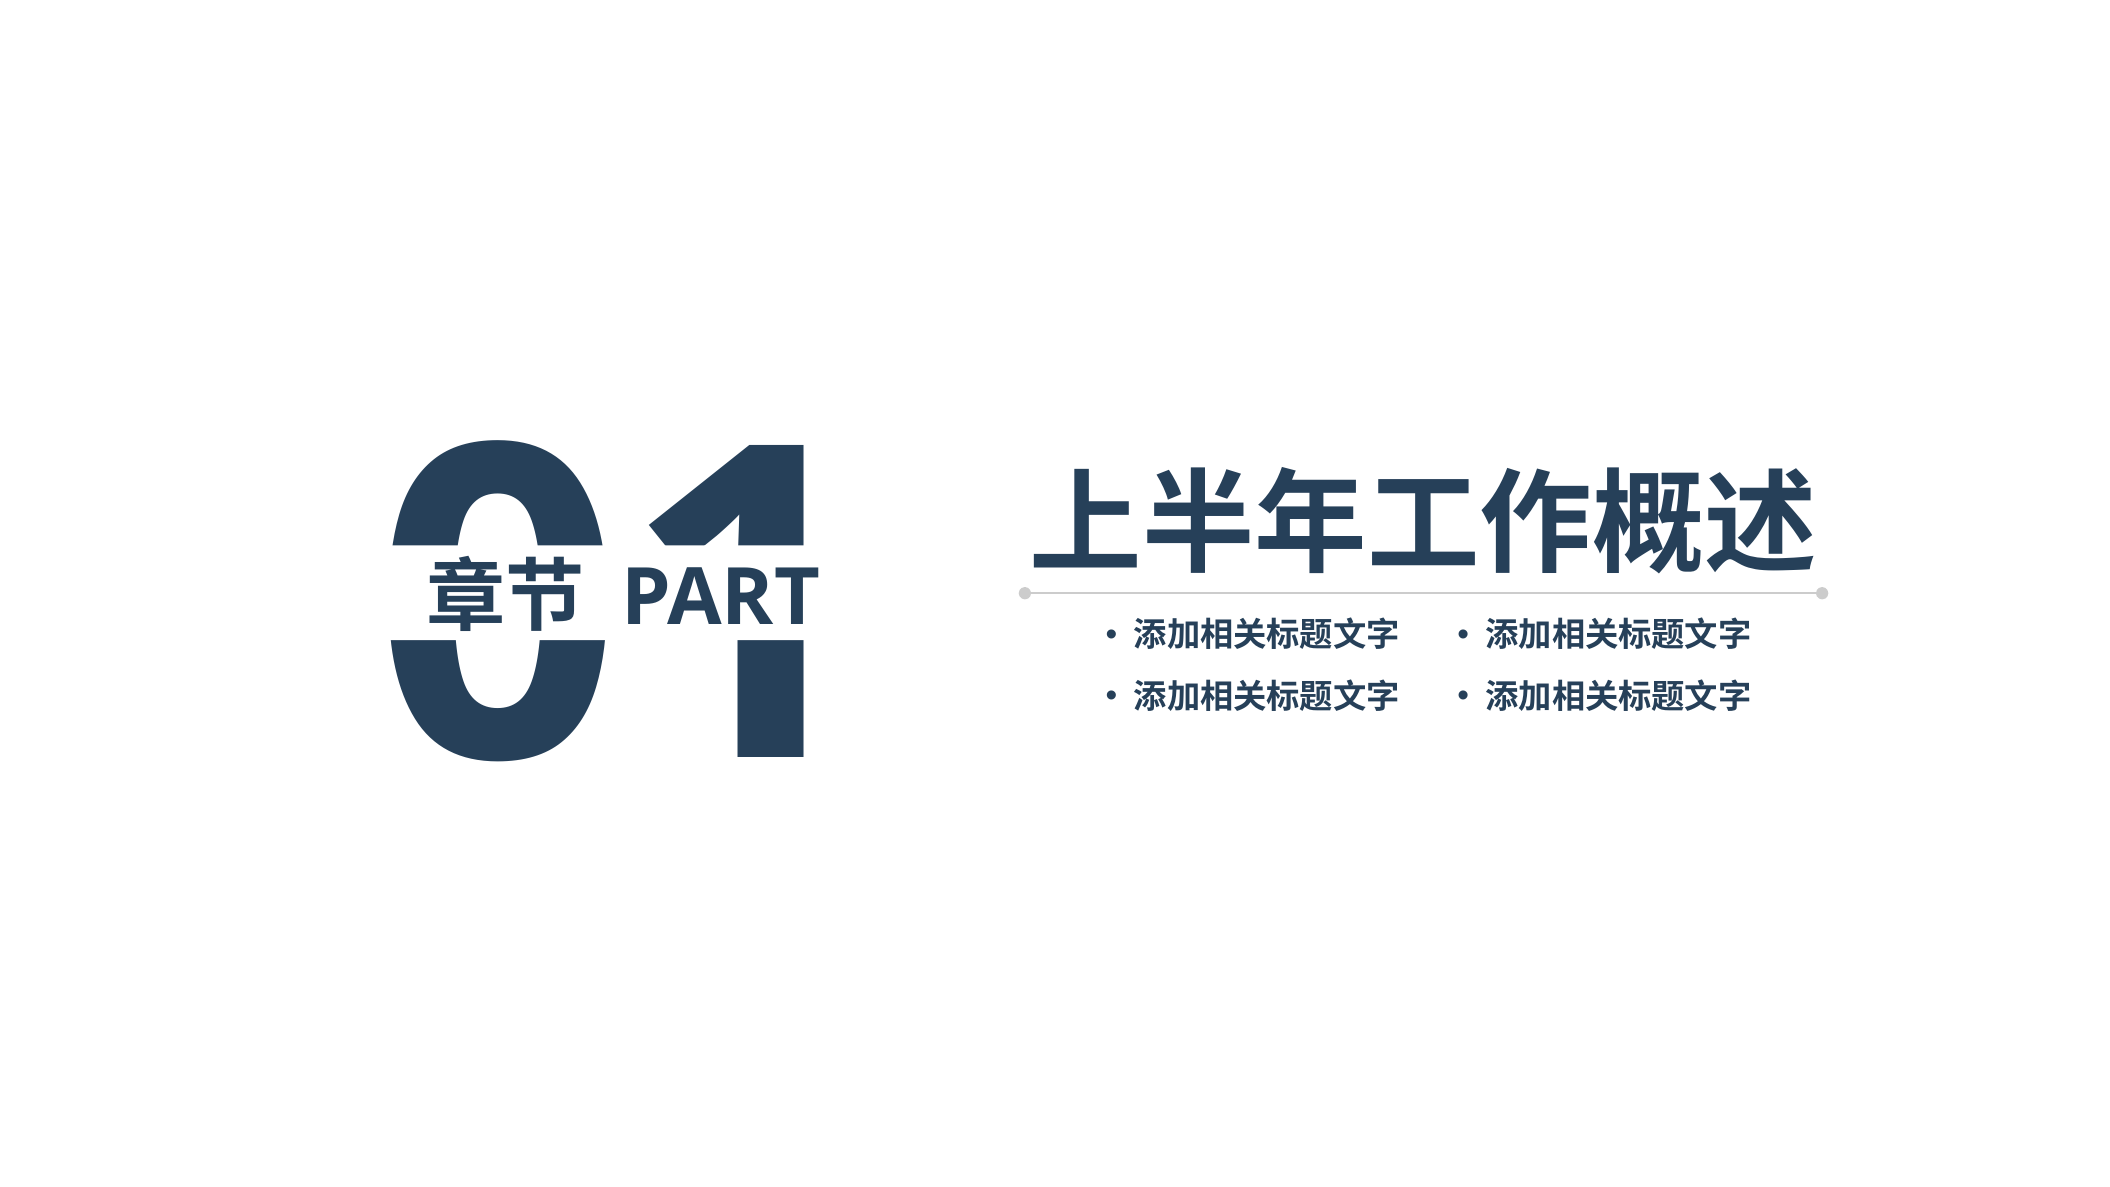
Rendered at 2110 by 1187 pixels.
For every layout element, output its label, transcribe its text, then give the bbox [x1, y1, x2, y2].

text_box 01 [259, 320, 988, 846]
text_box 章节 PART [338, 545, 908, 641]
text_box 上半年工作概述 [985, 450, 1862, 586]
text_box 添加相关标题文字 [1090, 667, 1415, 723]
text_box 添加相关标题文字 [1442, 667, 1767, 723]
text_box 添加相关标题文字 [1090, 606, 1415, 661]
text_box 添加相关标题文字 [1442, 606, 1767, 661]
